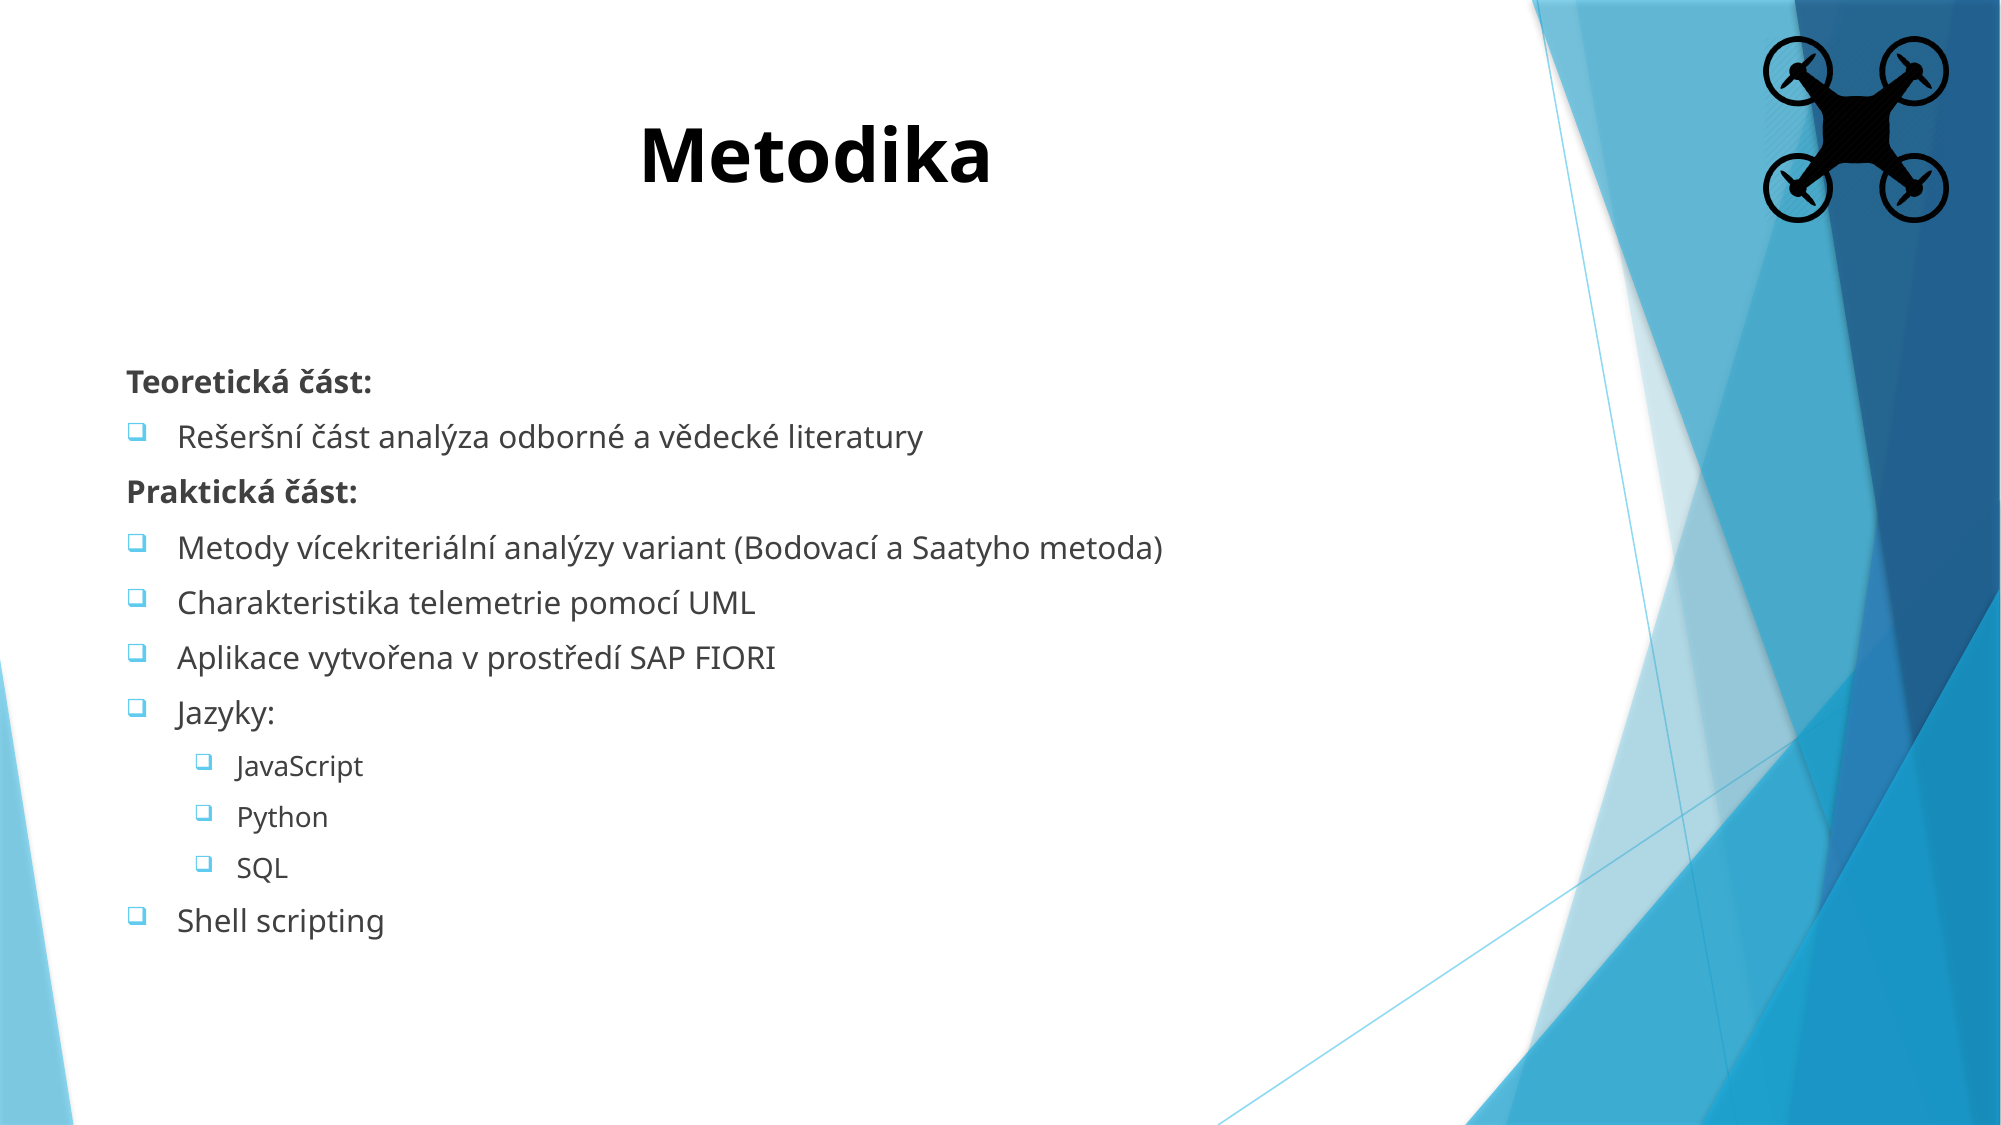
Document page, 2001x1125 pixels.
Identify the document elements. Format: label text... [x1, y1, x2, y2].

picture [1762, 36, 1950, 224]
list Teoretická část: Rešeršní část analýza odborné a vědecké literatury Praktická část: Metody vícekriteriální analýzy variant (Bodovací a Saatyho metoda) Charakteristika telemetrie pomocí UML Aplikace vytvořena v prostředí SAP FIORI Jazyky: JavaScript Python SQL Shell scripting [111, 354, 1522, 992]
title Metodika [111, 99, 1522, 317]
